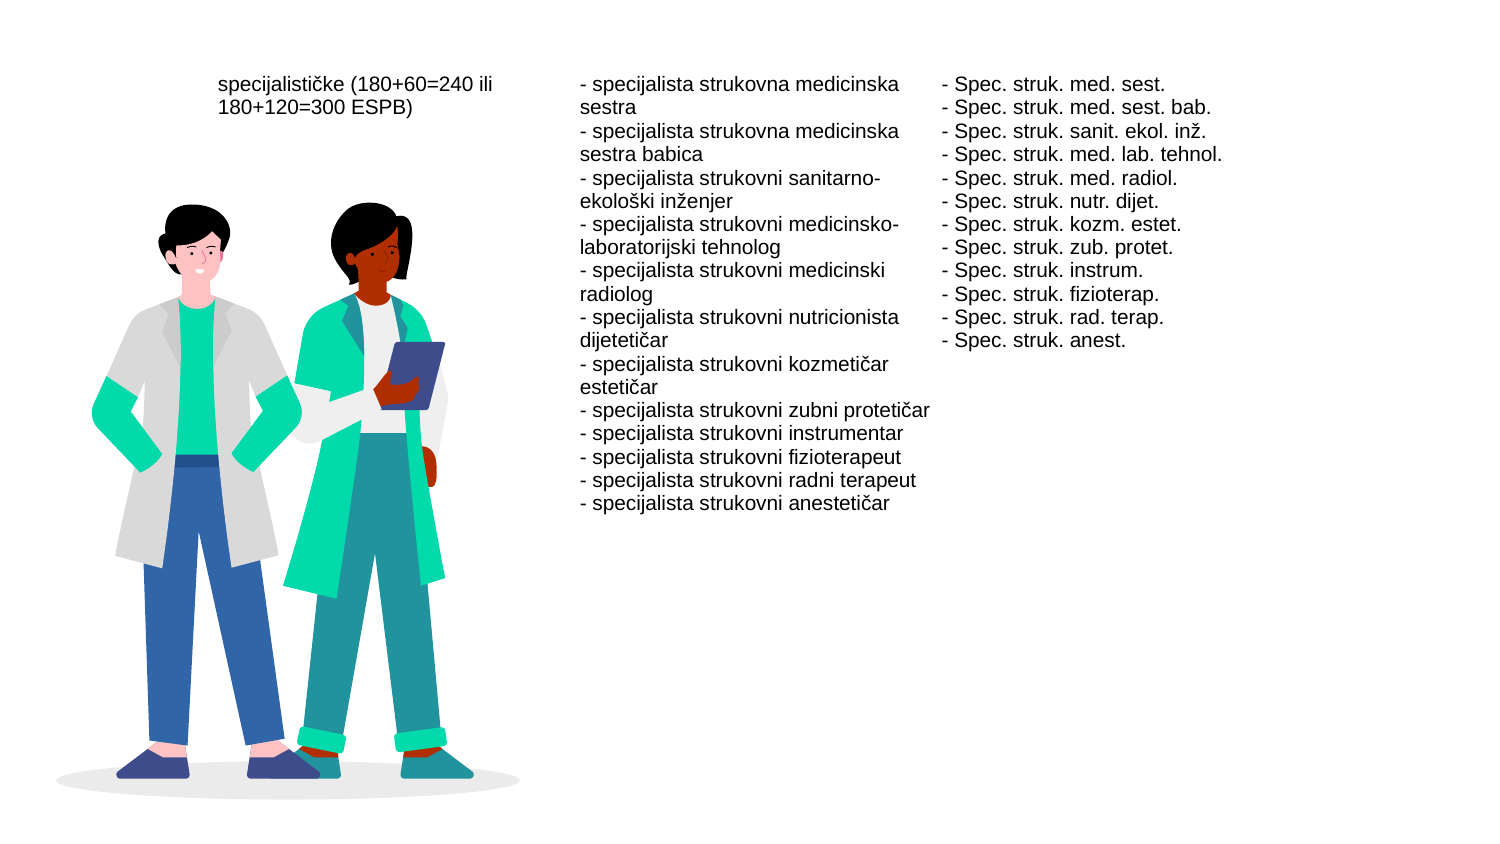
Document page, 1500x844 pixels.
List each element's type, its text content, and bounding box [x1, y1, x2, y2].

table_header - specijalista strukovna medicinska sestra - specijalista strukovna medicinska sestra babica - specijalista strukovni sanitarno-ekološki inženjer - specijalista strukovni medicinsko- laboratorijski tehnolog - specijalista strukovni medicinski radiolog - specijalista strukovni nutricionista dijetetičar - specijalista strukovni kozmetičar estetičar - specijalista strukovni zubni protetičar - specijalista strukovni instrumentar - specijalista strukovni fizioterapeut - specijalista strukovni radni terapeut - specijalista strukovni anestetičar [578, 71, 939, 799]
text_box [55, 202, 521, 800]
table_header specijalističke (180+60=240 ili 180+120=300 ESPB) [216, 71, 578, 799]
table_header - Spec. struk. med. sest. - Spec. struk. med. sest. bab. - Spec. struk. sanit. ekol. inž. - Spec. struk. med. lab. tehnol. - Spec. struk. med. radiol. - Spec. struk. nutr. dijet. - Spec. struk. kozm. estet. - Spec. struk. zub. protet. - Spec. struk. instrum. - Spec. struk. fizioterap. - Spec. struk. rad. terap. - Spec. struk. anest. [939, 71, 1301, 799]
